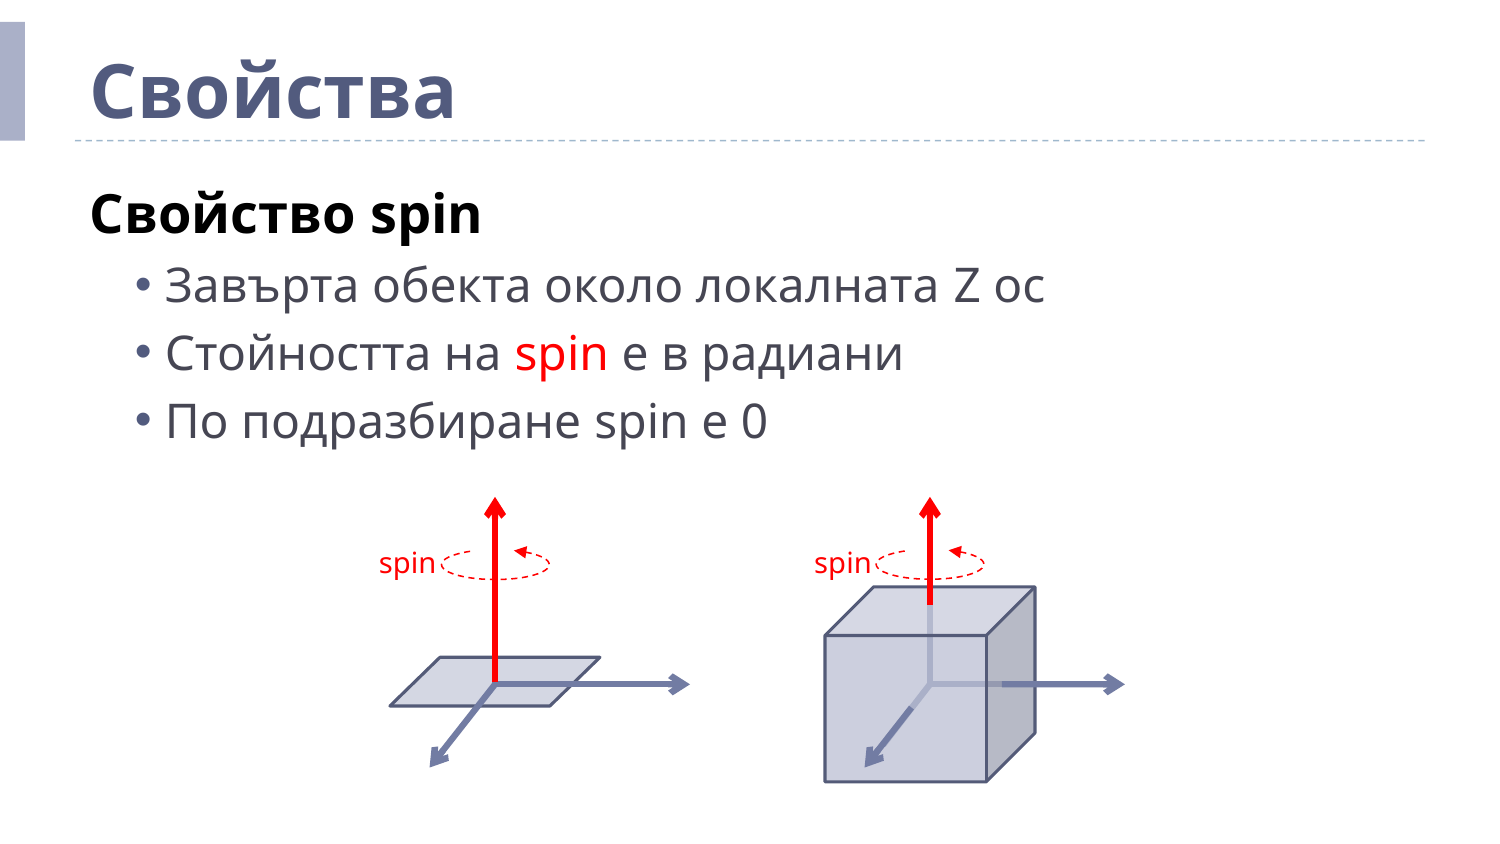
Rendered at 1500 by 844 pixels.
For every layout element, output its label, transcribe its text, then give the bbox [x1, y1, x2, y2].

text_box spin [798, 530, 924, 593]
text_box [935, 585, 1037, 684]
text_box [500, 655, 602, 681]
list Свойство spin Завърта обекта около локалната Z ос Стойността на spin е в радиани По подразбиране spin е 0 [75, 171, 1475, 835]
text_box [429, 684, 496, 768]
text_box [823, 593, 1037, 784]
text_box spin [363, 530, 489, 593]
text_box [501, 546, 550, 581]
text_box [501, 698, 561, 708]
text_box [864, 709, 910, 768]
text_box [937, 545, 985, 580]
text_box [884, 684, 931, 743]
title Свойства [75, 18, 1475, 141]
text_box [388, 655, 489, 708]
